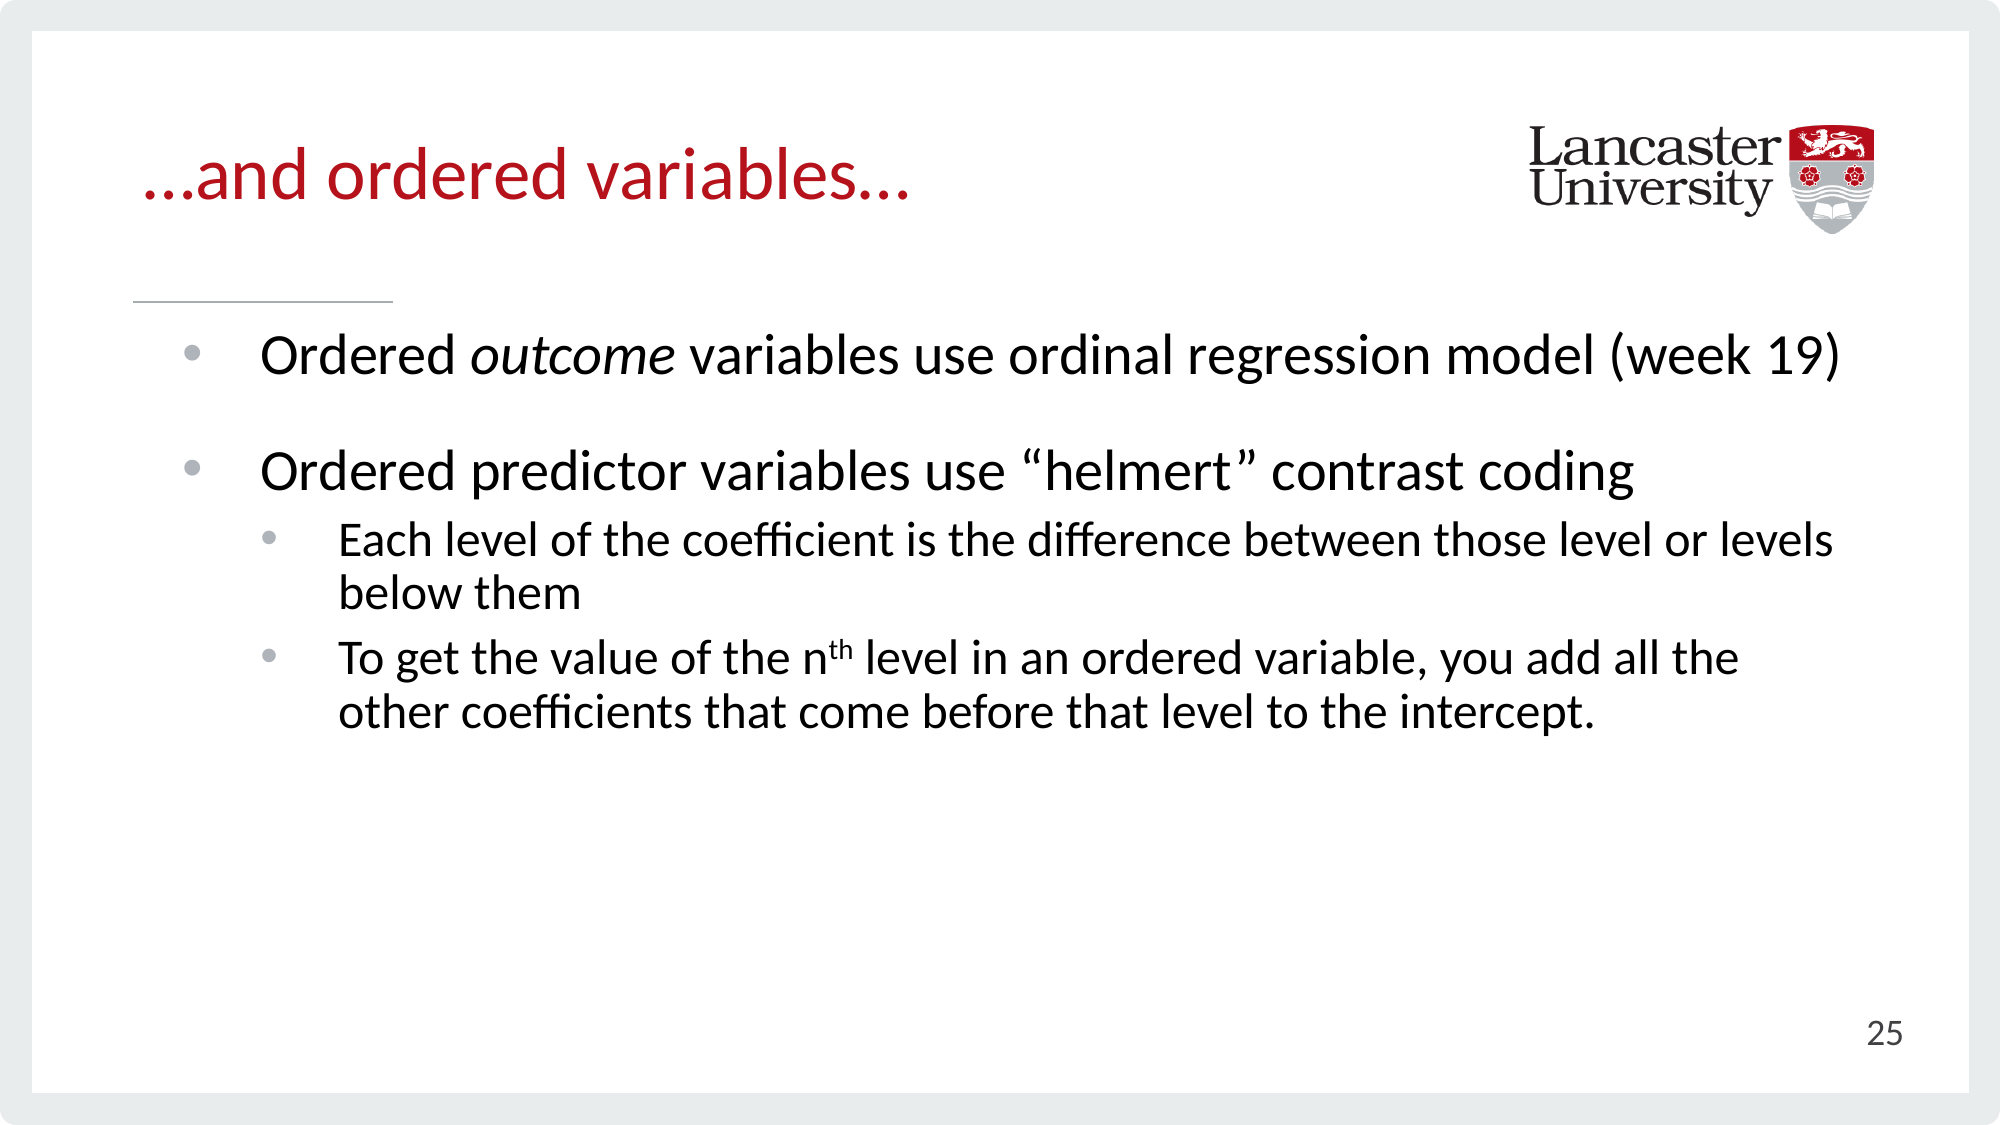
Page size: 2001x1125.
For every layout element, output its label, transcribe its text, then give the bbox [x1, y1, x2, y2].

list Ordered outcome variables use ordinal regression model (week 19) Ordered predictor variables use “helmert” contrast coding Each level of the coefficient is the difference between those level or levels below them To get the value of the nth level in an ordered variable, you add all the other coefficients that come before that level to the intercept. [129, 317, 1865, 1074]
title …and ordered variables… [128, 78, 1448, 279]
slide_number 25 [1468, 1001, 1919, 1061]
